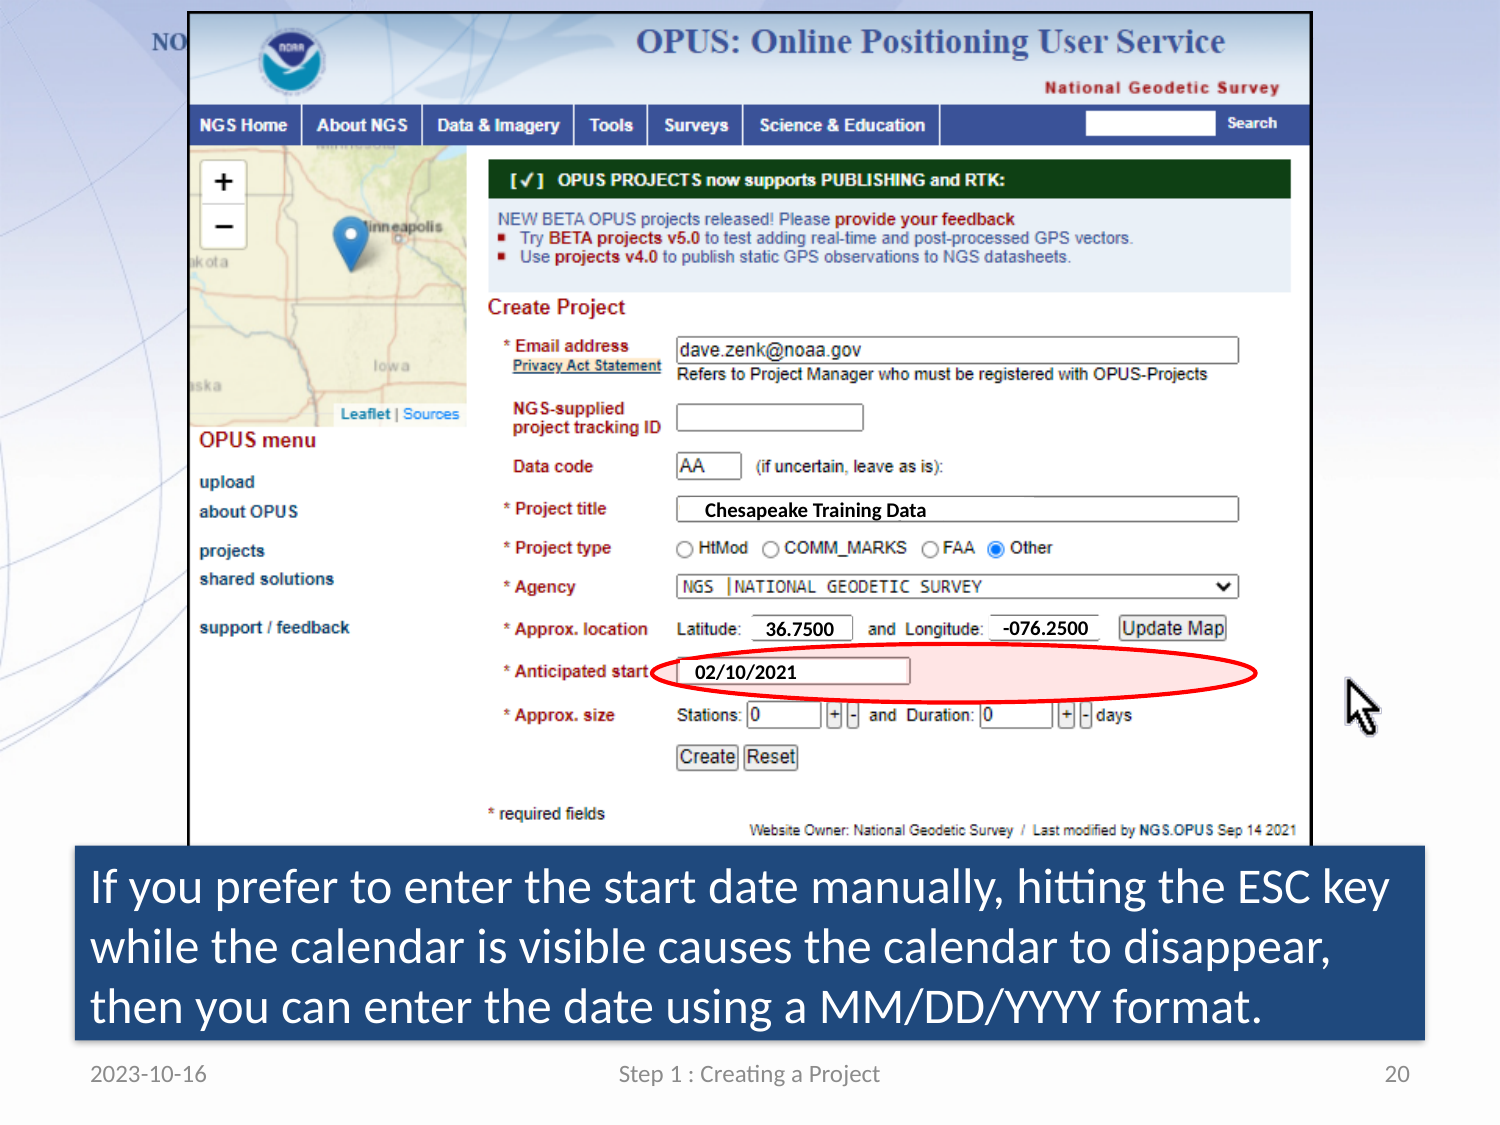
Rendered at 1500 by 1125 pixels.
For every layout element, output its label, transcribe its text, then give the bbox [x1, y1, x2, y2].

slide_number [75, 1047, 425, 1103]
picture [0, 0, 1500, 1125]
slide_number 20 [1074, 1047, 1425, 1103]
text_box If you prefer to enter the start date manually, hitting the ESC key while the calendar is visible causes the calendar to disappear, then you can enter the date using a MM/DD/YYYY format. [74, 845, 1425, 1041]
footer Step 1 : Creating a Project [512, 1048, 988, 1103]
